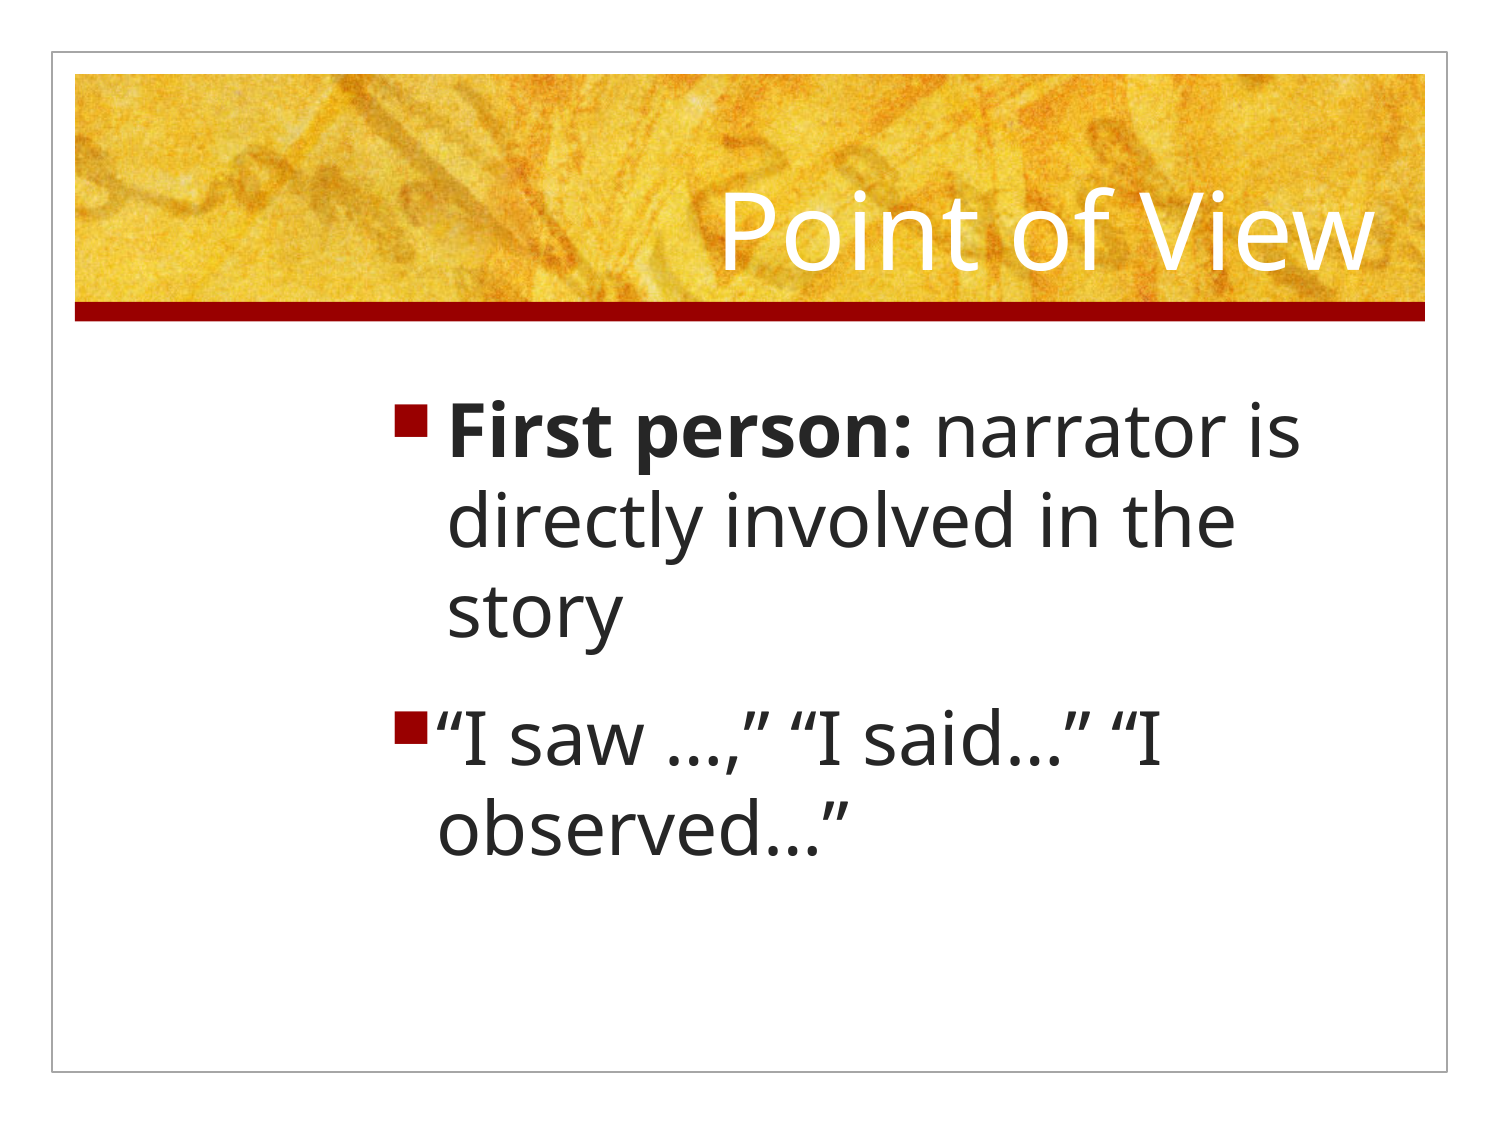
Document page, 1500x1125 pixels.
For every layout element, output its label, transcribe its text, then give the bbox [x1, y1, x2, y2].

picture [75, 74, 1425, 301]
title Point of View [108, 74, 1392, 292]
list First person: narrator is directly involved in the story “I saw …,” “I said…” “I observed…” [375, 375, 1392, 1005]
